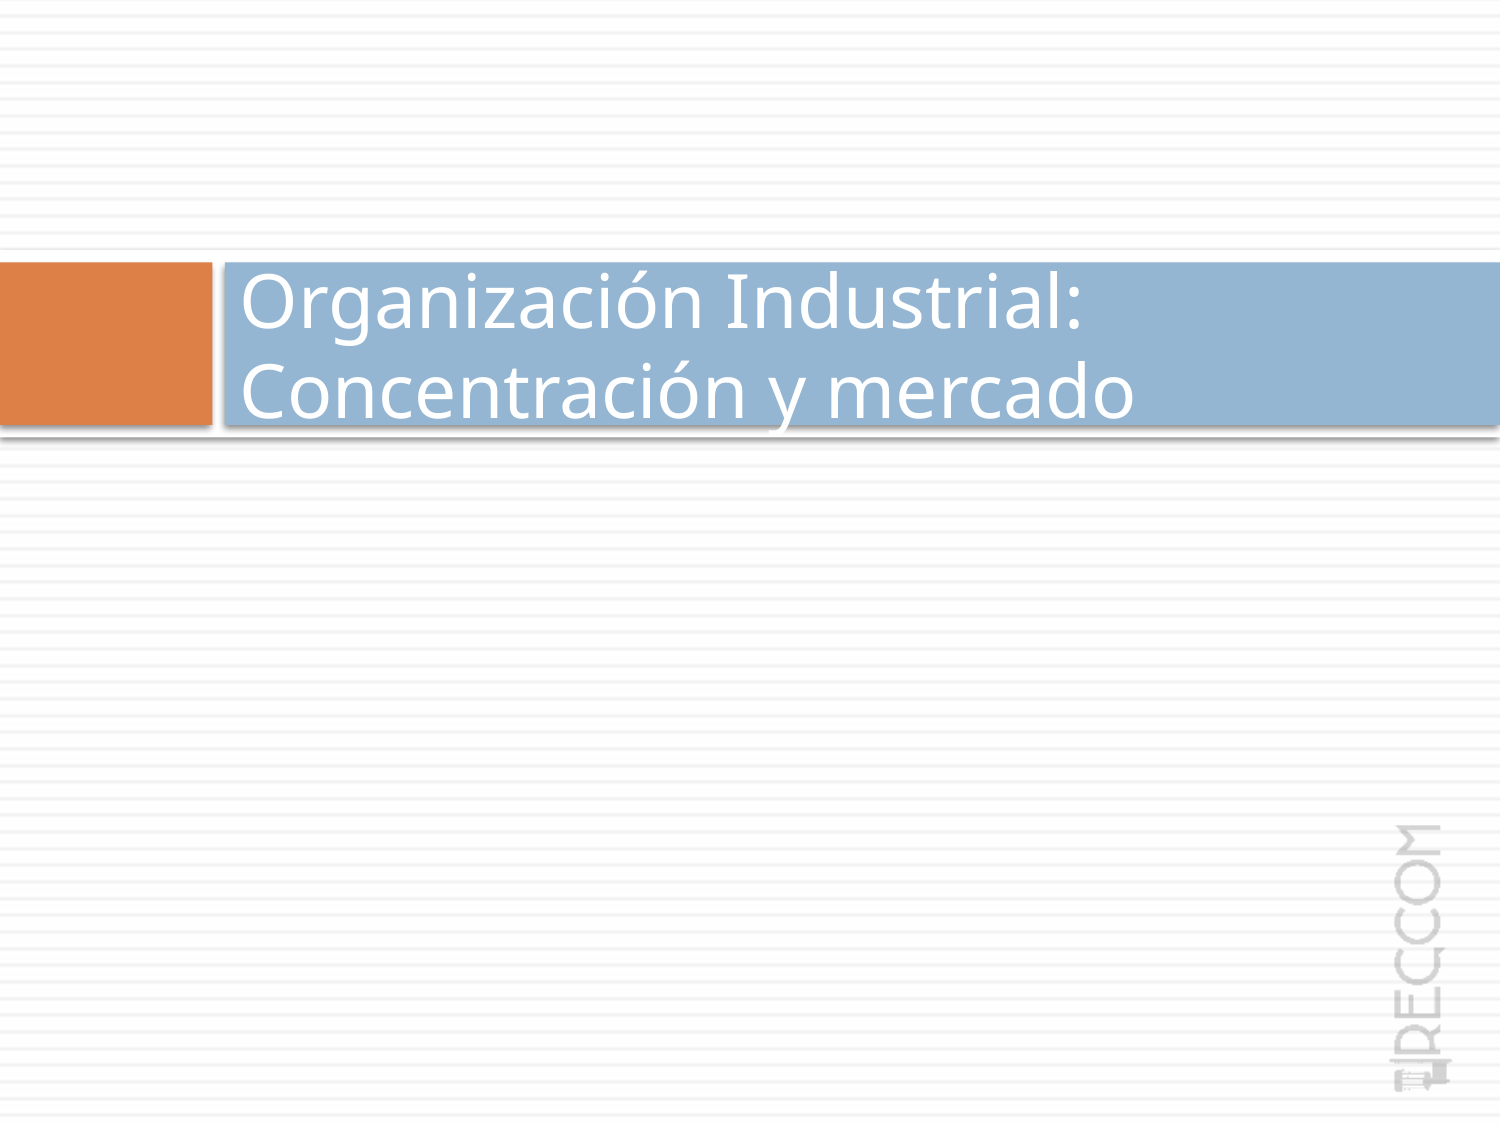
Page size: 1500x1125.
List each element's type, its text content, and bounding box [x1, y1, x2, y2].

title Organización Industrial: Concentración y mercado [225, 262, 1475, 425]
